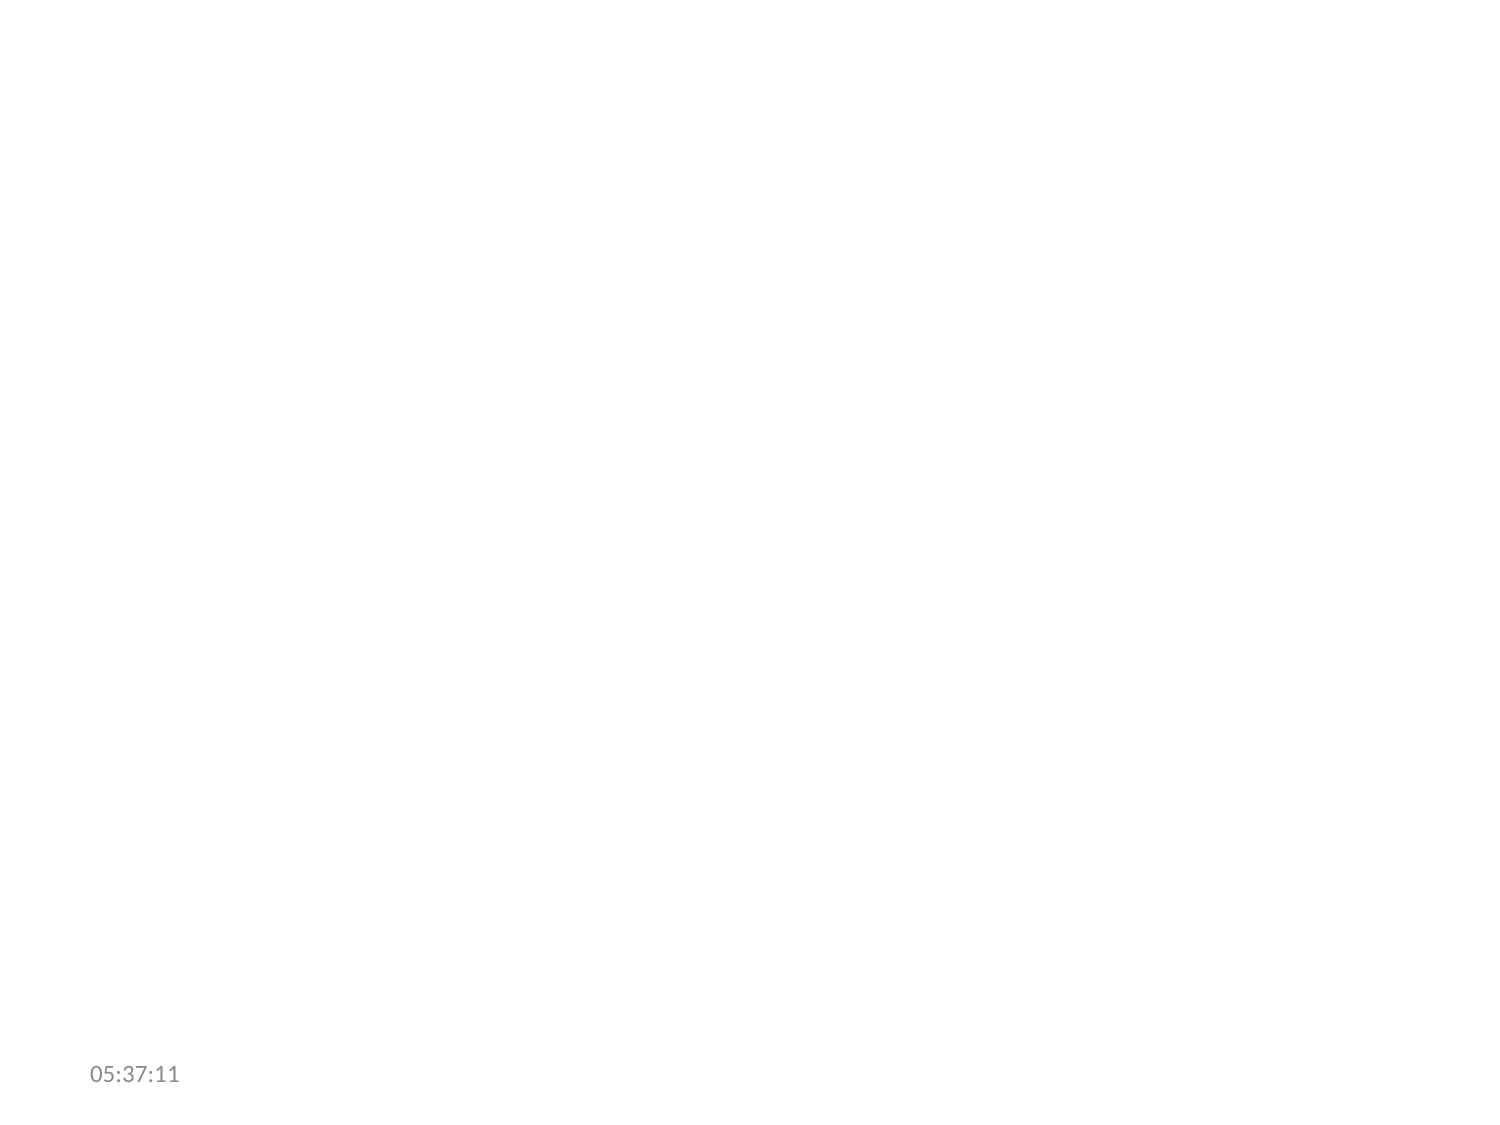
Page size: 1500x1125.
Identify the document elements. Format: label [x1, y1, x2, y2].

slide_number [75, 1042, 425, 1103]
